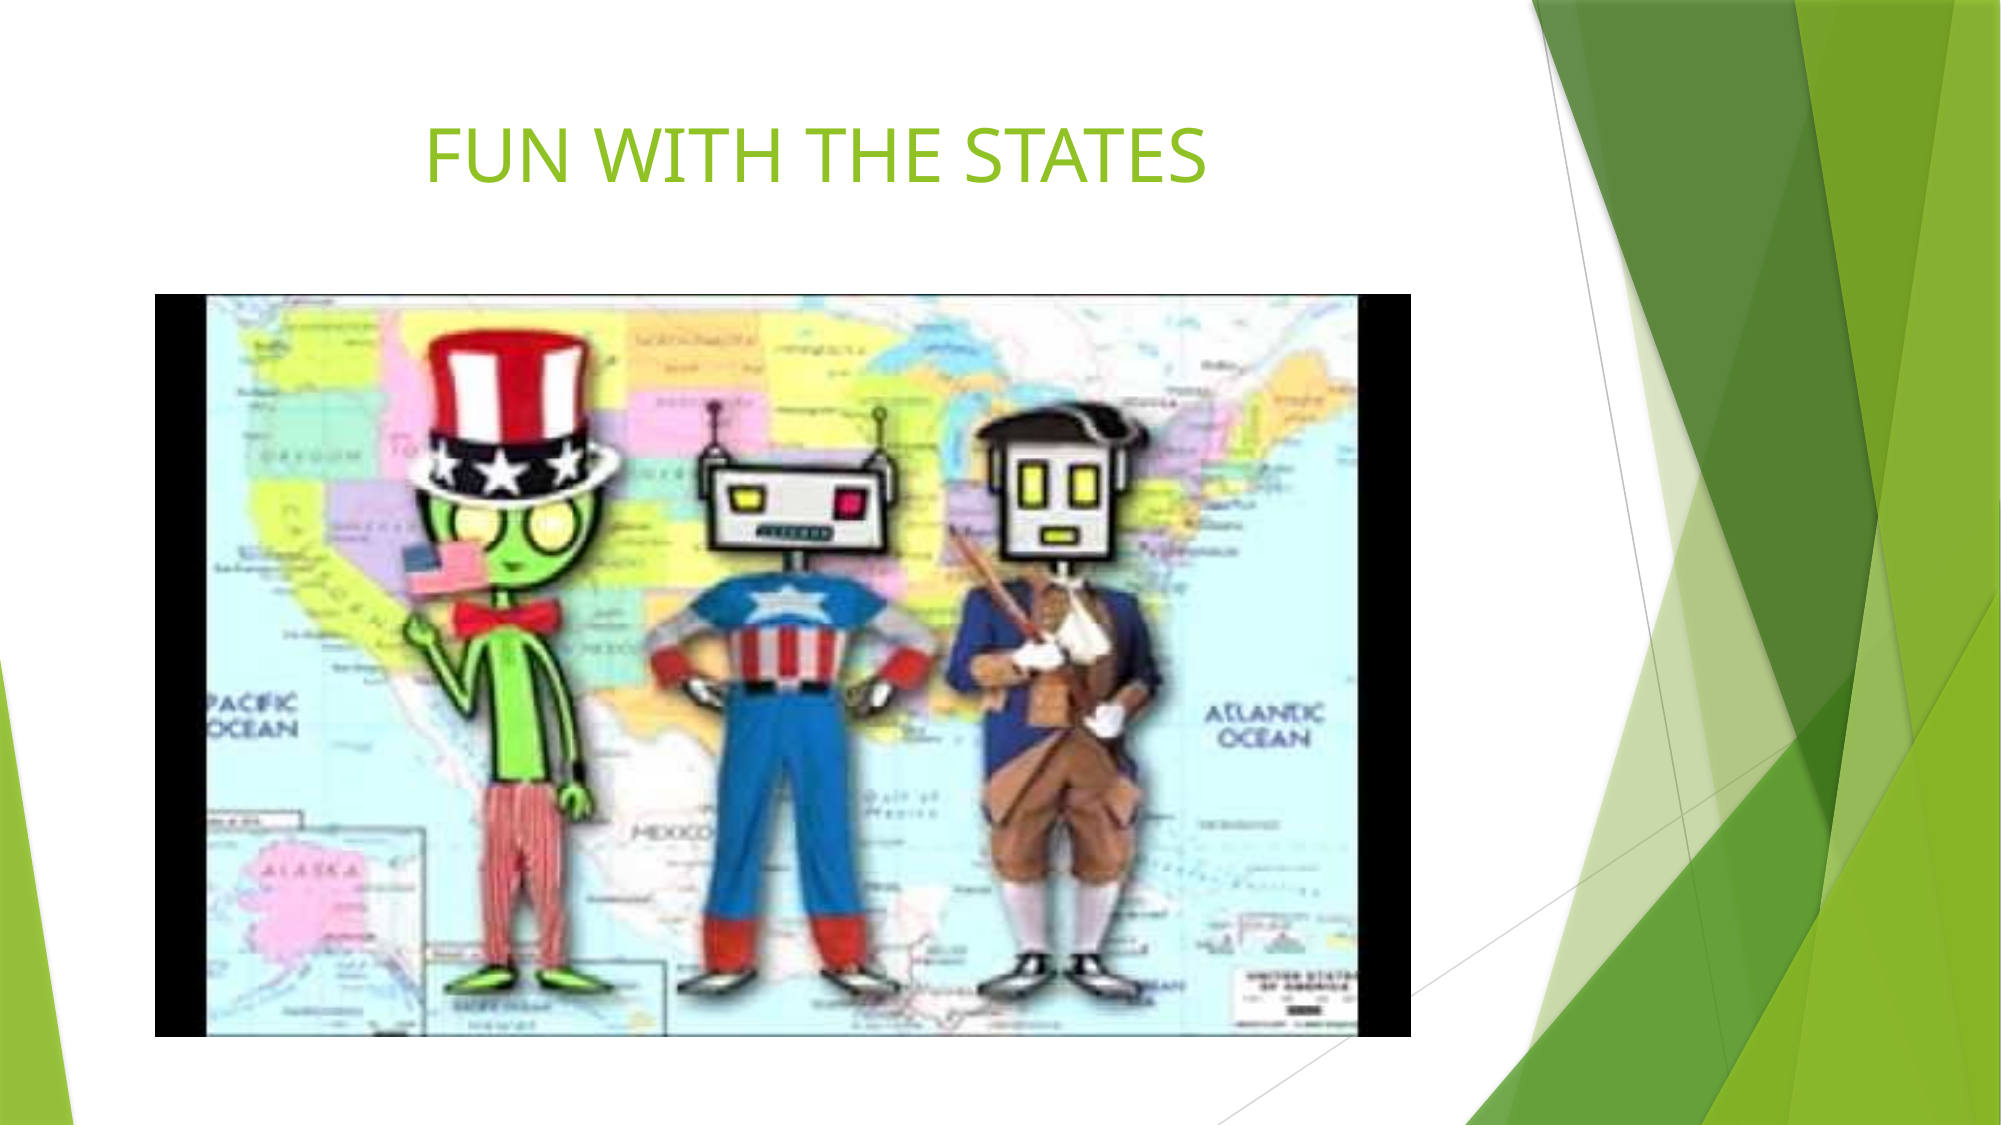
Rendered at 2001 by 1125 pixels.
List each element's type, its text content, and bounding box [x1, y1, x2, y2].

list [153, 293, 1412, 1038]
title FUN WITH THE STATES [111, 99, 1522, 317]
